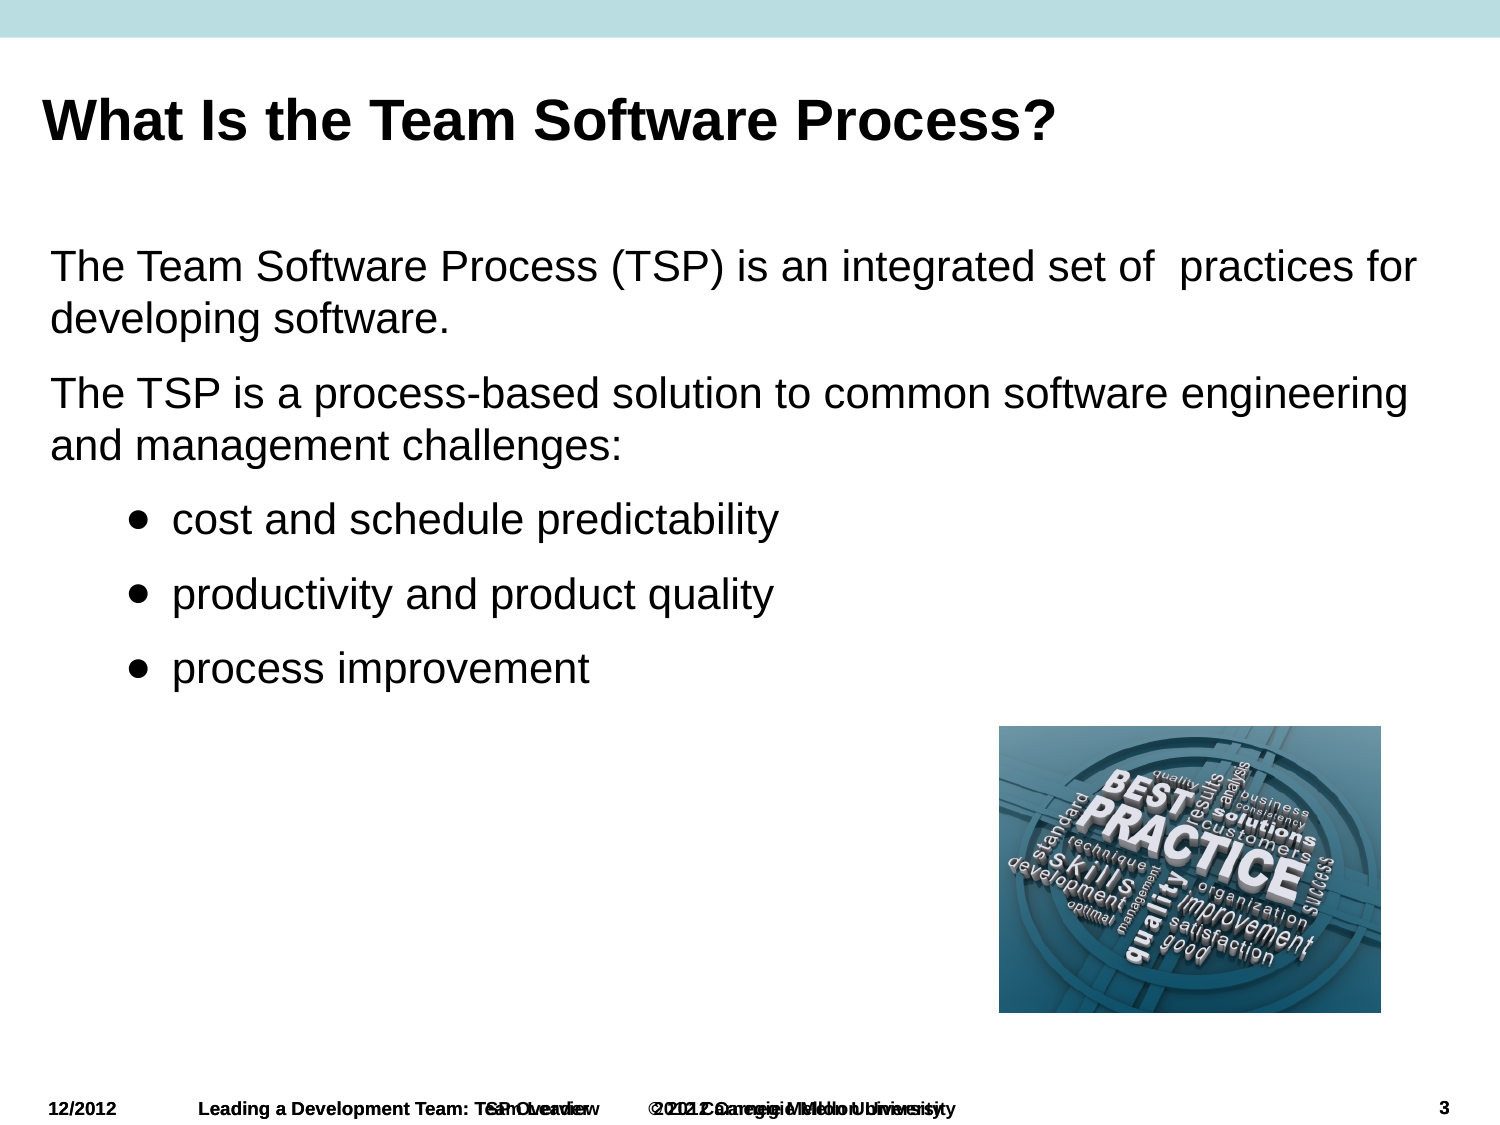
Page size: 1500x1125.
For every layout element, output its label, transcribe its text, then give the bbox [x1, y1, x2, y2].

list The Team Software Process (TSP) is an integrated set of practices for developing software. The TSP is a process-based solution to common software engineering and management challenges: cost and schedule predictability productivity and product quality process improvement [50, 237, 1437, 771]
title What Is the Team Software Process? [42, 95, 1438, 153]
picture [999, 726, 1381, 1013]
